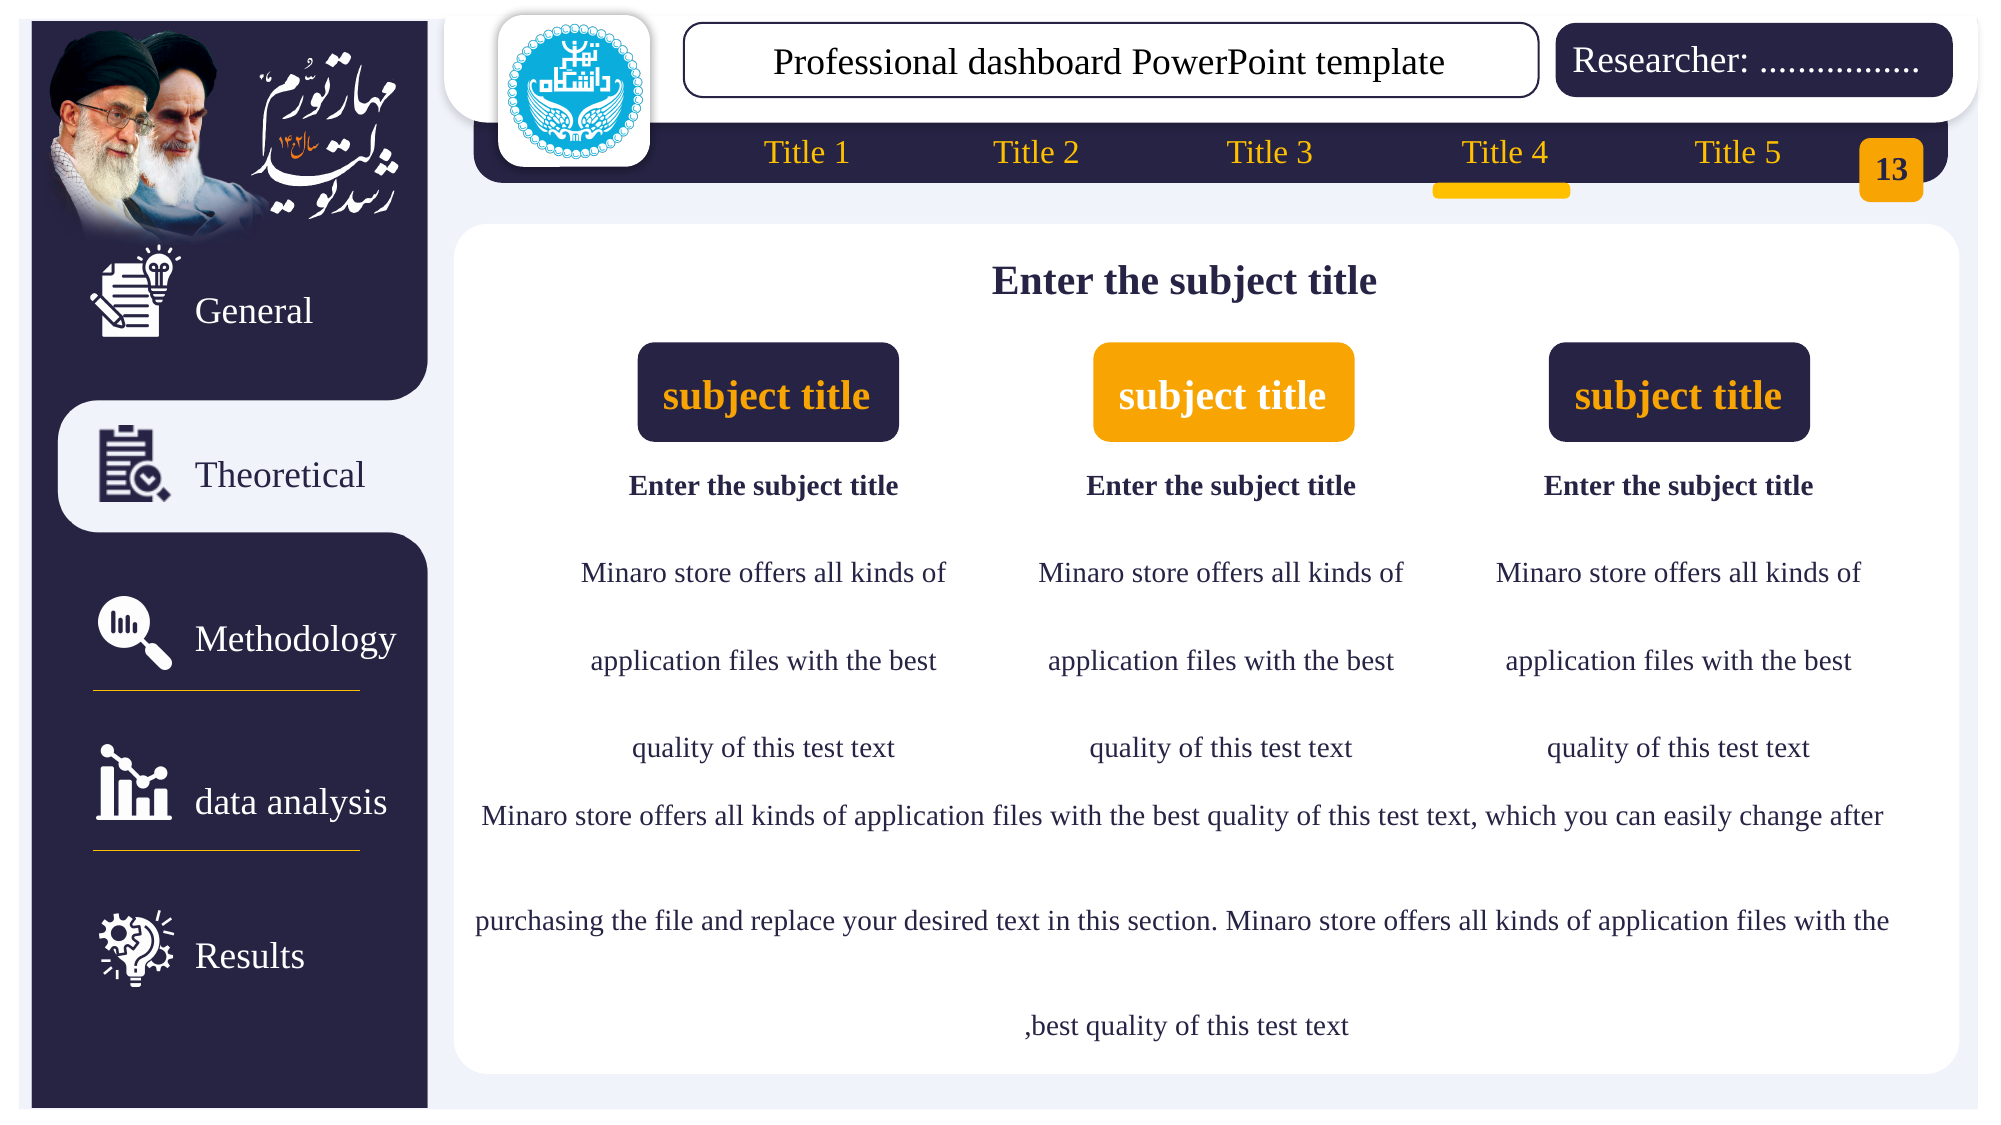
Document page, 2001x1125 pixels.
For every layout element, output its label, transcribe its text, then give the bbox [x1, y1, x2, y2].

text_box Professional dashboard PowerPoint template [685, 29, 1534, 89]
text_box [1093, 342, 1355, 442]
text_box Title 3 [1177, 123, 1363, 178]
text_box [1431, 181, 1572, 200]
text_box 13 [1857, 139, 1927, 195]
text_box [452, 222, 1961, 1076]
text_box Enter the subject title Minaro store offers all kinds of application files with the best quality of this test text [565, 458, 962, 719]
text_box [1548, 342, 1811, 442]
text_box Minaro store offers all kinds of application files with the best quality of this test text, which you can easily change after purchasing the file and replace your desired text in this section. Minaro store offers all kinds of application files with the best quality of this test text, [448, 719, 1919, 1049]
text_box [637, 342, 900, 442]
picture [31, 21, 442, 1108]
text_box Enter the subject title Minaro store offers all kinds of application files with the best quality of this test text [1480, 458, 1877, 719]
text_box Researcher: ................. [1557, 27, 1958, 88]
text_box Title 4 [1412, 123, 1598, 178]
text_box Title 5 [1645, 123, 1831, 178]
text_box Enter the subject title Minaro store offers all kinds of application files with the best quality of this test text [1023, 458, 1420, 719]
text_box Enter the subject title [433, 245, 1936, 311]
text_box Title 2 [936, 123, 1137, 178]
text_box subject title [1092, 360, 1354, 426]
picture [506, 22, 644, 160]
text_box subject title [636, 360, 898, 426]
text_box [497, 13, 651, 168]
text_box Title 1 [706, 123, 908, 178]
text_box subject title [1548, 360, 1810, 426]
